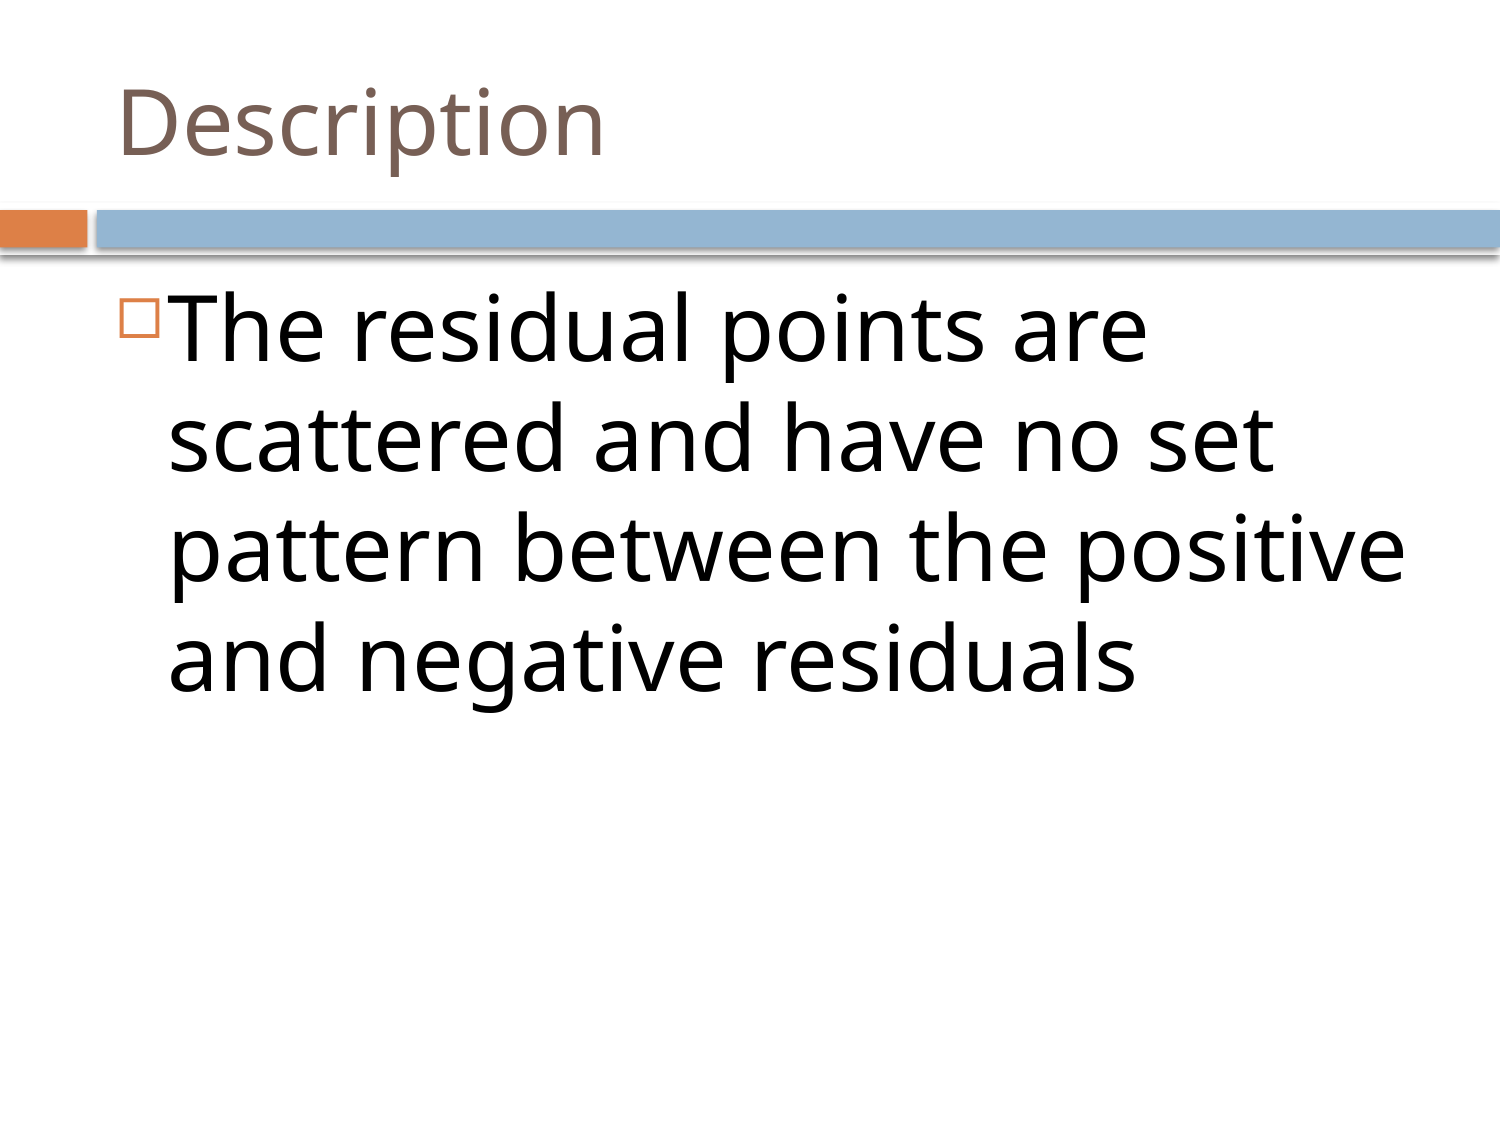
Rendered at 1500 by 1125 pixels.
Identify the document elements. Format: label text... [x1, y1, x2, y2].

title Description [100, 37, 1438, 200]
list The residual points are scattered and have no set pattern between the positive and negative residuals [100, 262, 1438, 1000]
